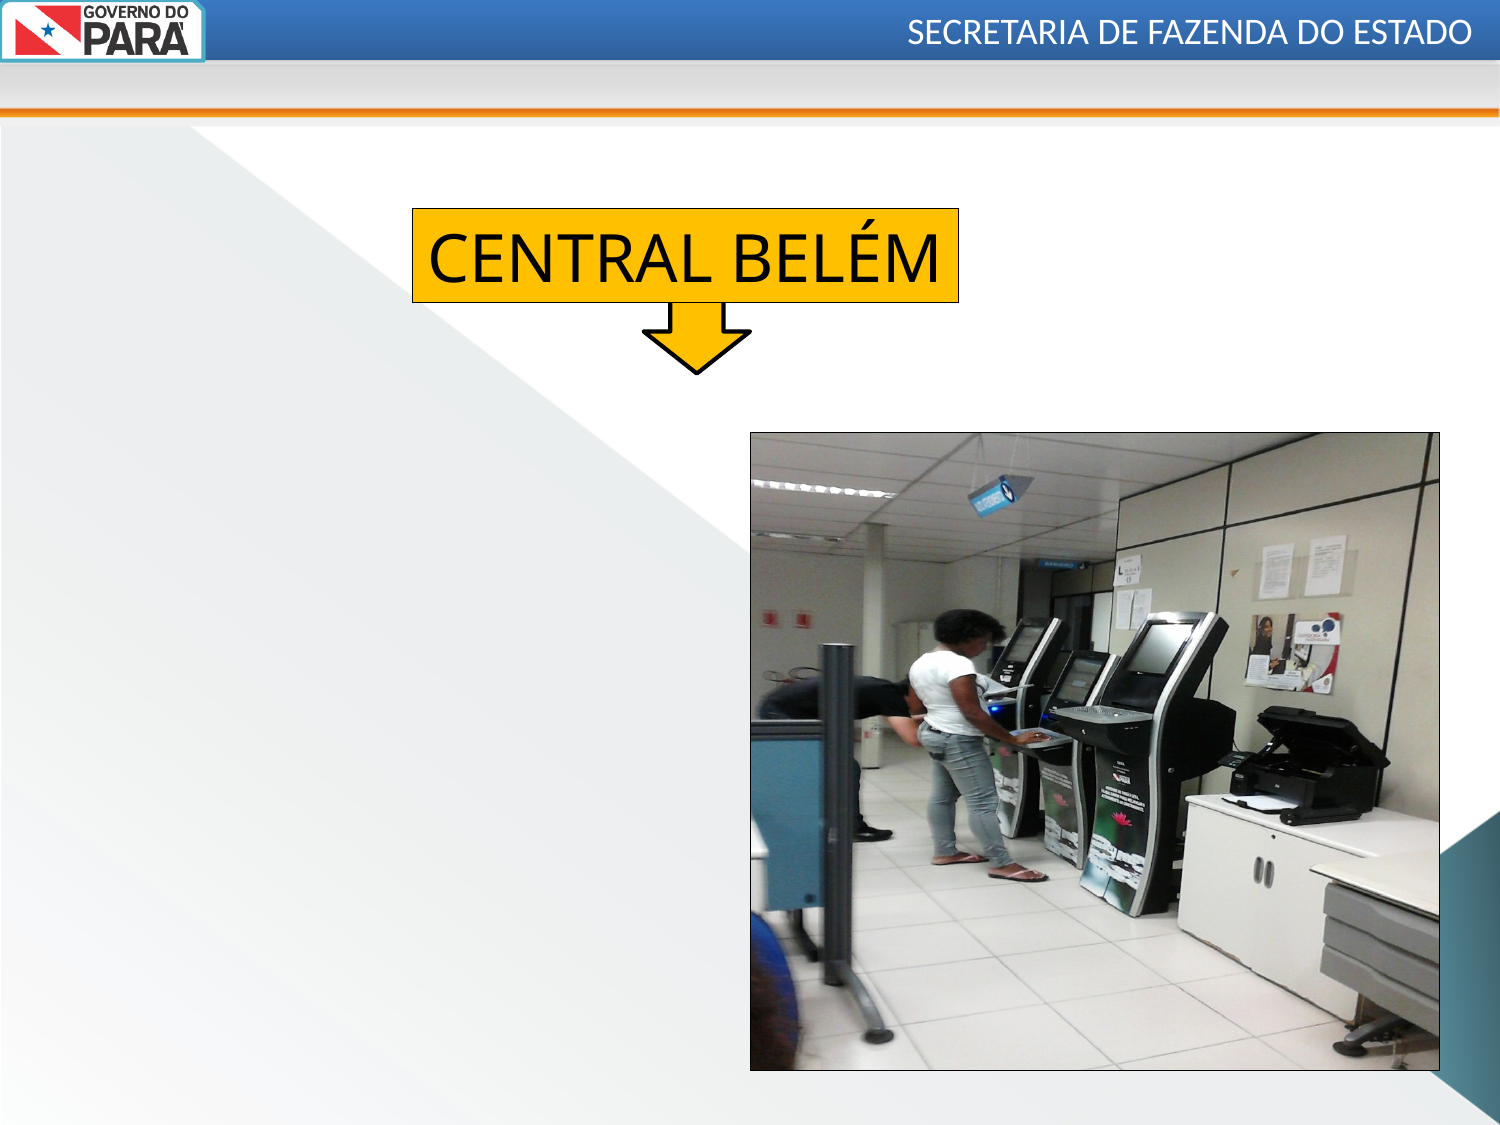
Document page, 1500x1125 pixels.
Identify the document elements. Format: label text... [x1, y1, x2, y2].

text_box SECRETARIA DE FAZENDA DO ESTADO [205, 0, 1500, 60]
picture [0, 60, 1500, 1125]
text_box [352, 207, 1020, 374]
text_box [0, 0, 204, 61]
